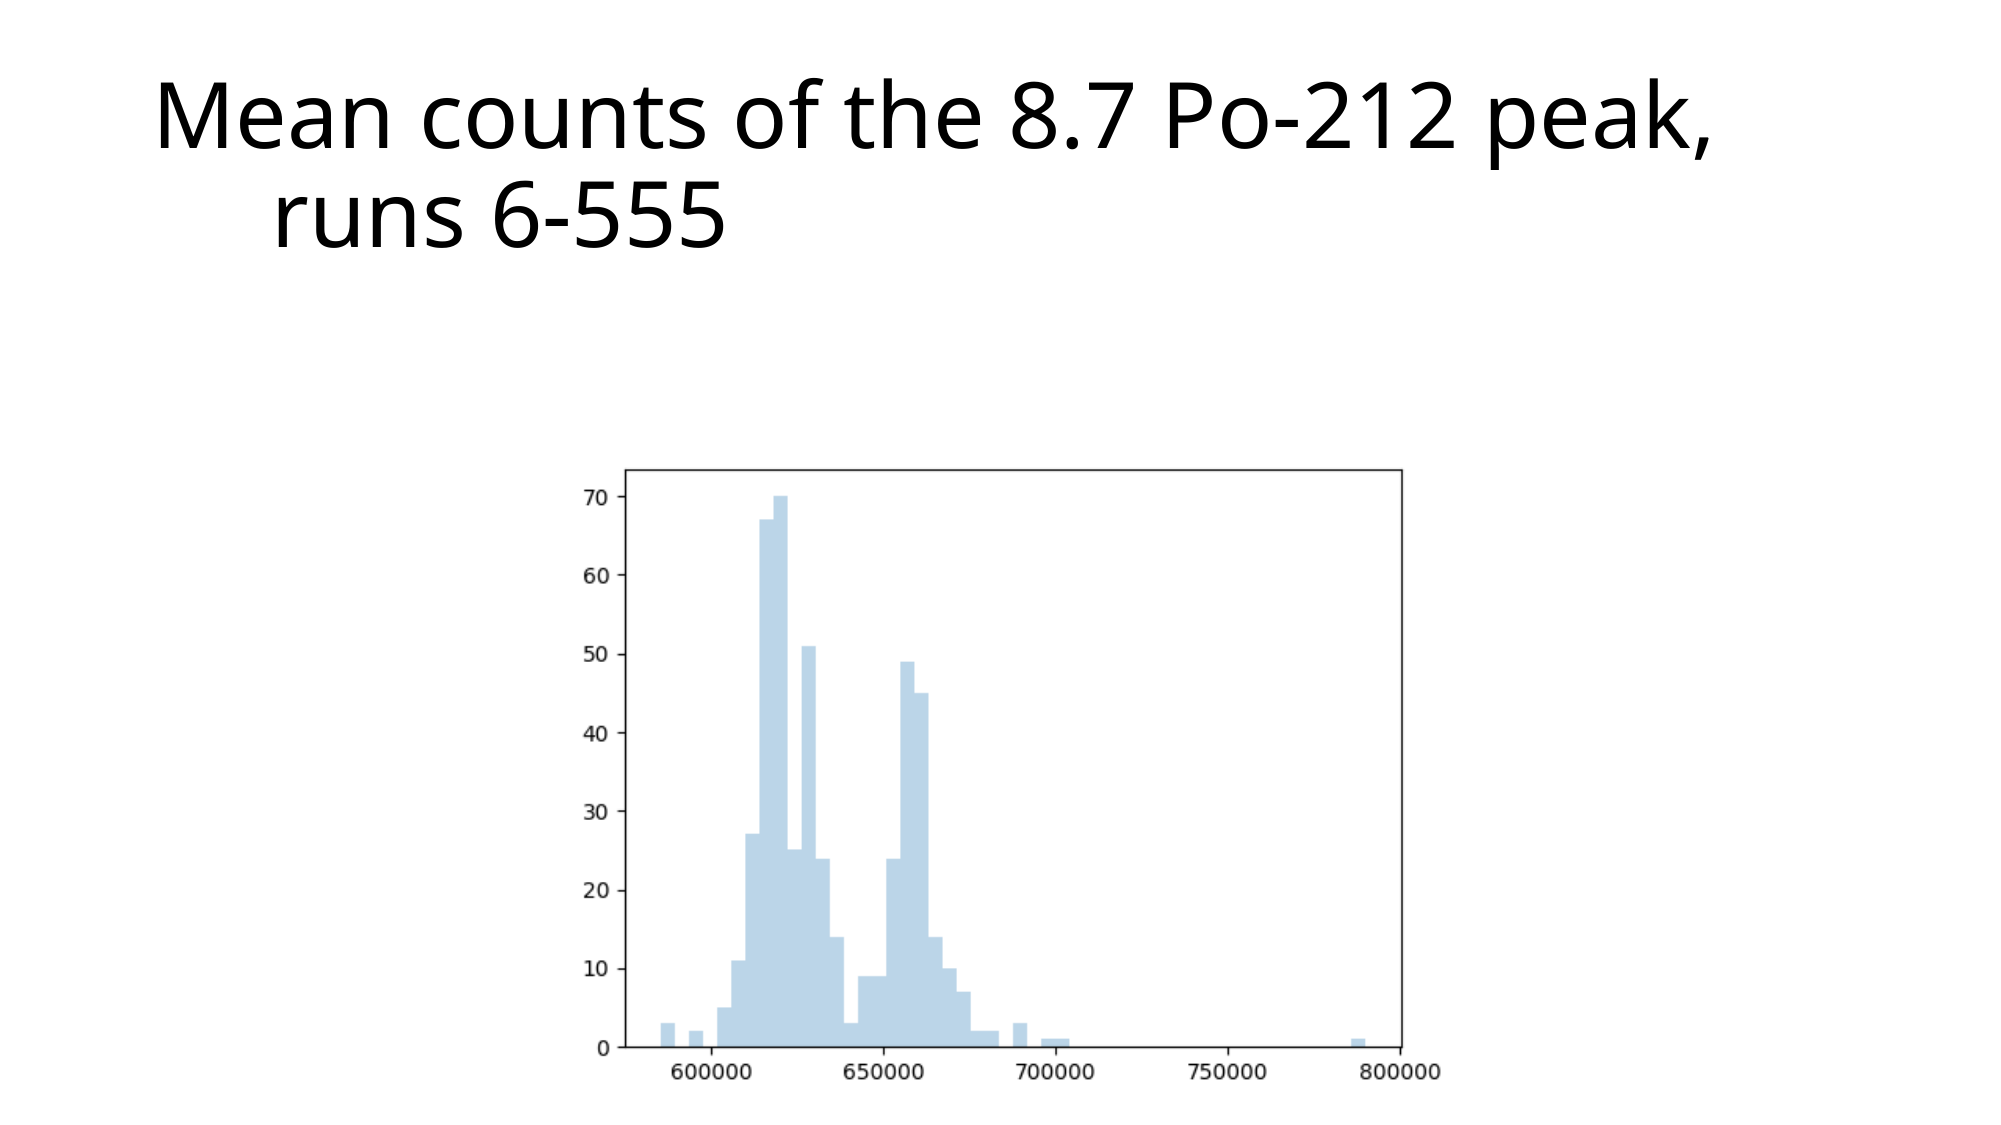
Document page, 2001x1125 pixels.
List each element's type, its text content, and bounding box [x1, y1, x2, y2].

picture [503, 382, 1497, 1125]
title Mean counts of the 8.7 Po-212 peak, runs 6-555 [137, 59, 1863, 278]
